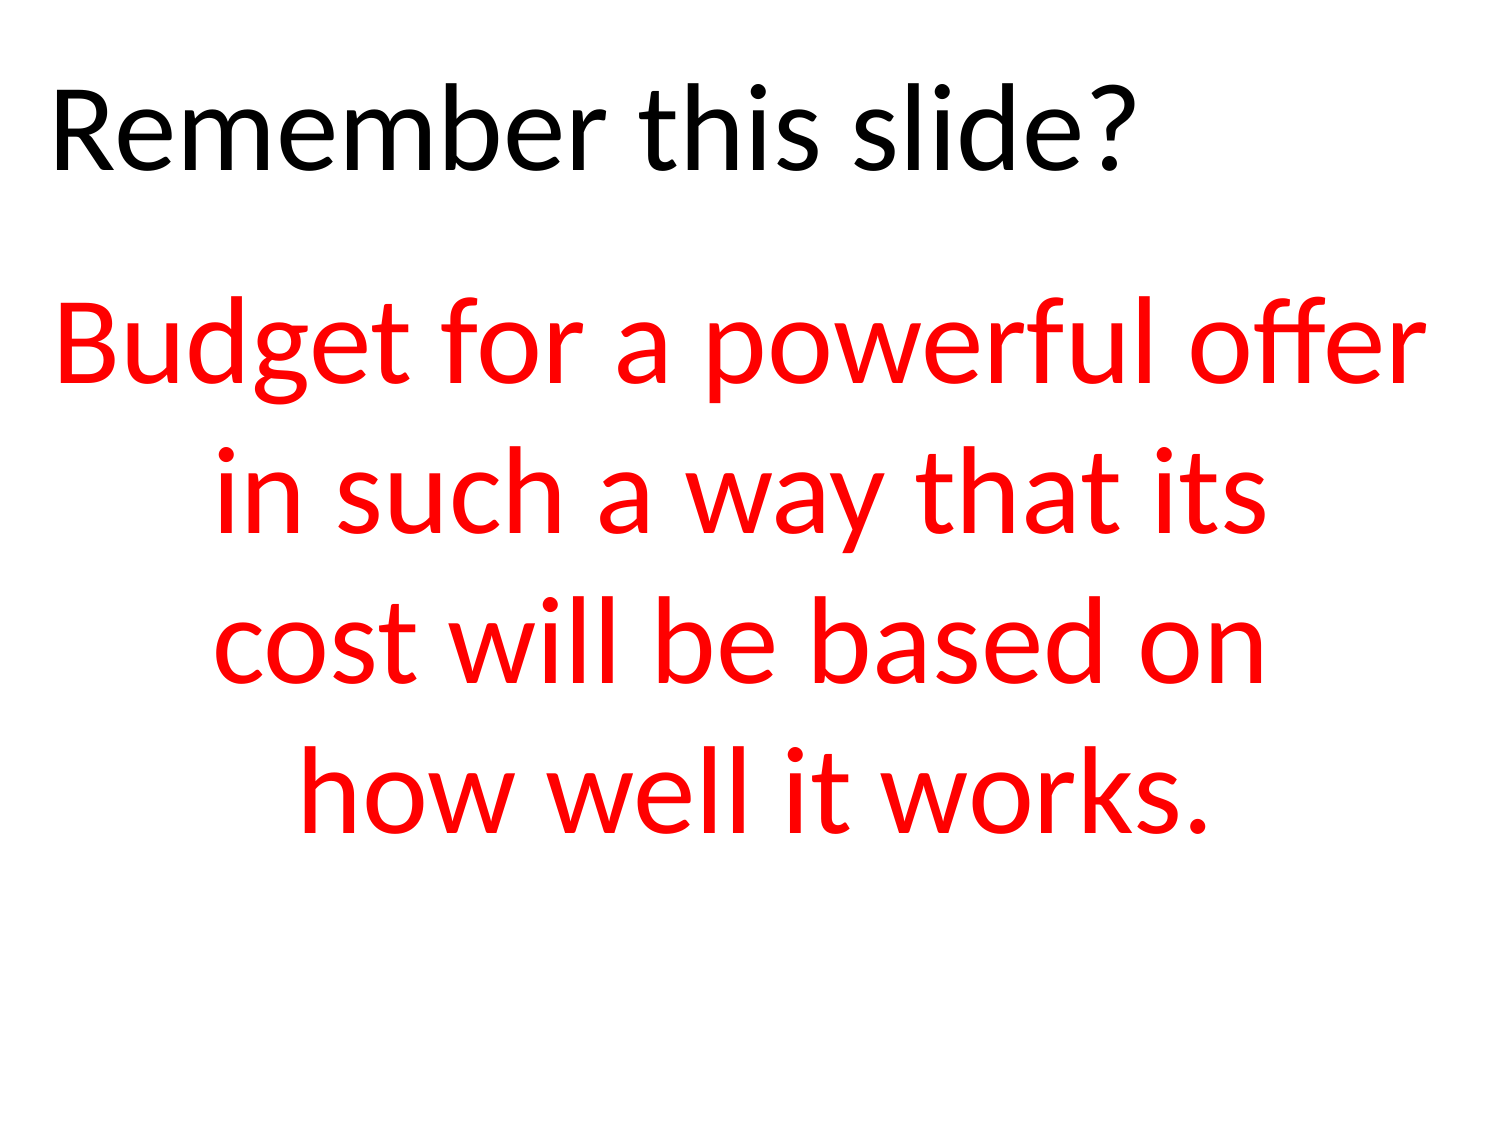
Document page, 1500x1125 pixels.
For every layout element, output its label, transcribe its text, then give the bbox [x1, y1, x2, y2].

text_box Budget for a powerful offer in such a way that its cost will be based on how well it works. [33, 250, 1478, 866]
text_box Remember this slide? [33, 38, 1388, 203]
